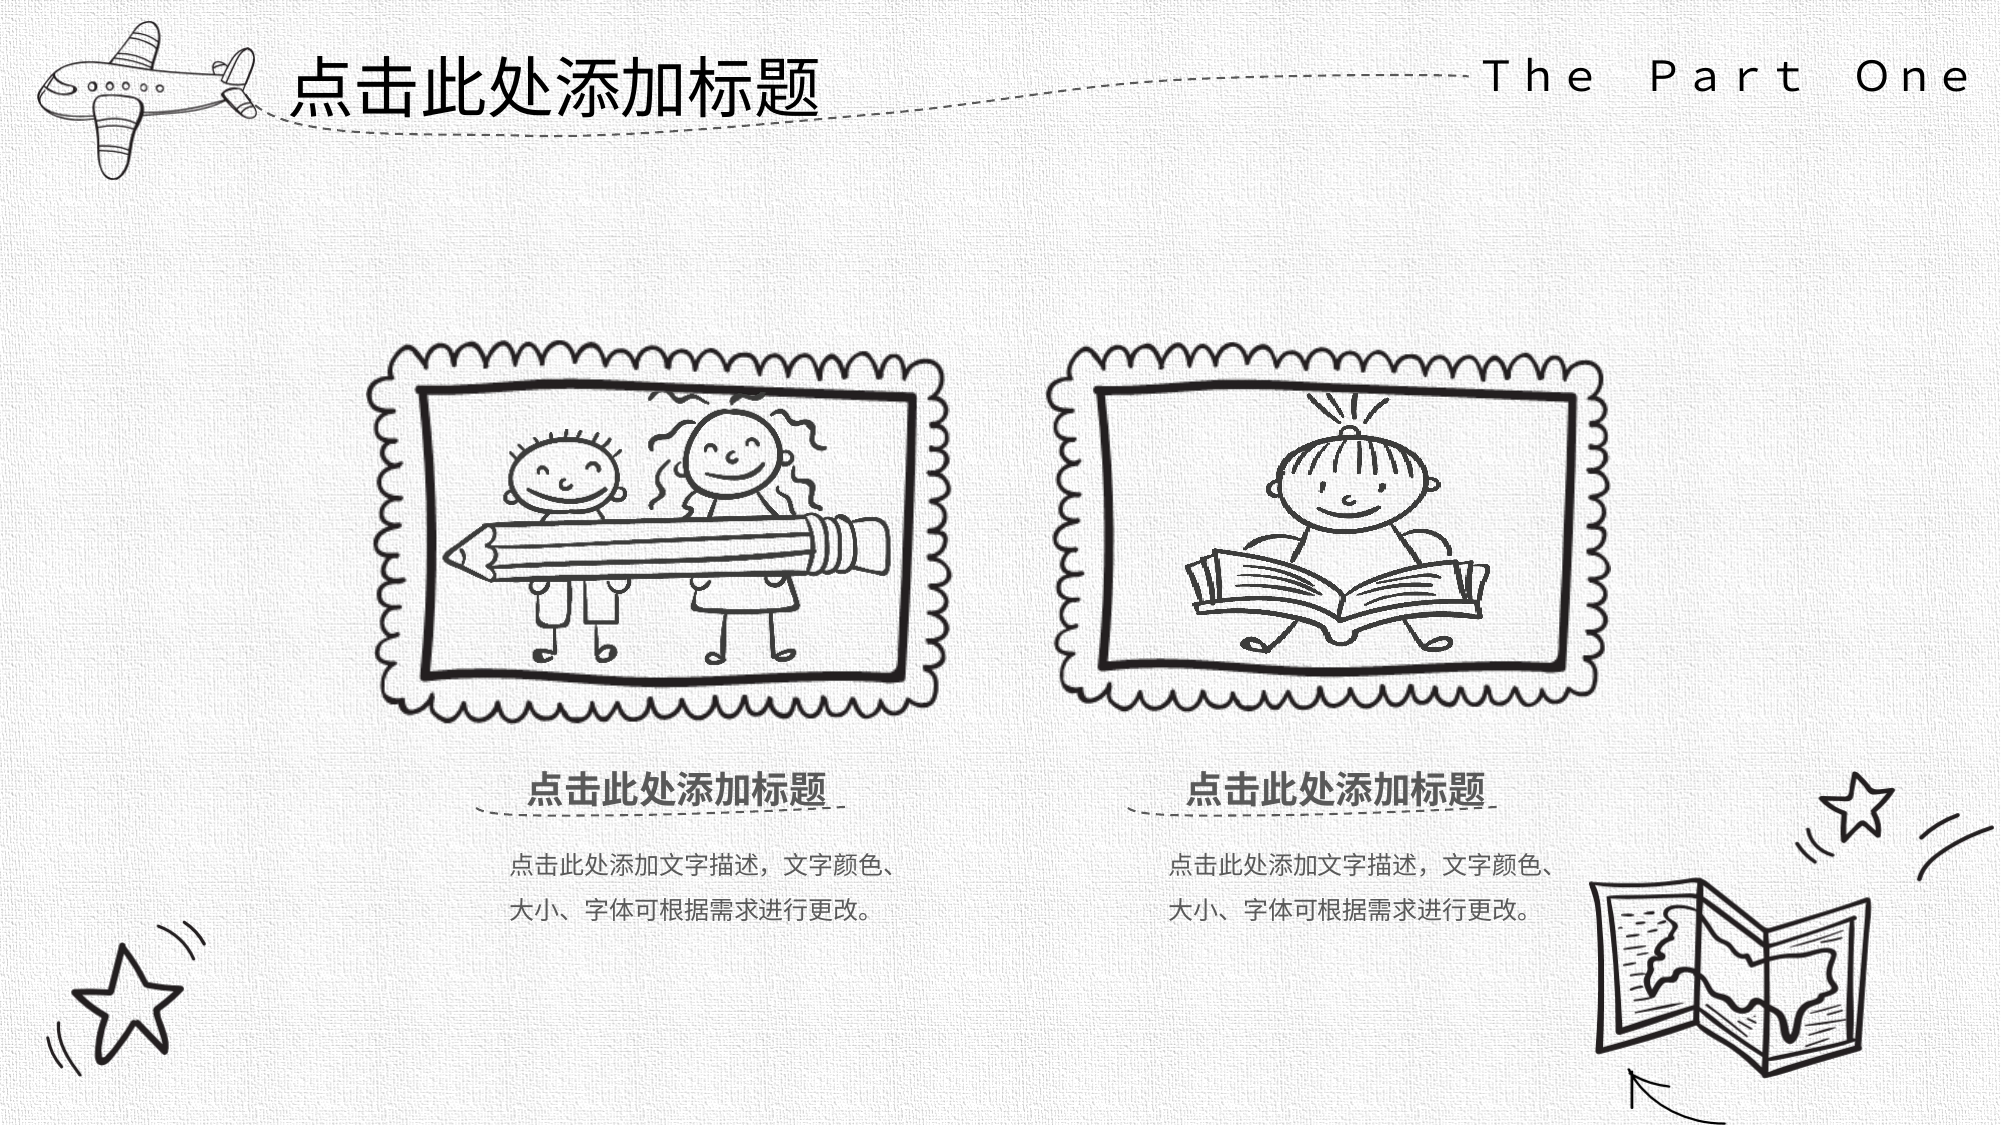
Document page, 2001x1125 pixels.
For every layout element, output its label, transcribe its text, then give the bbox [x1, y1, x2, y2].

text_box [1045, 341, 1611, 714]
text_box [366, 339, 953, 725]
text_box 点击此处添加标题 [492, 735, 842, 819]
text_box [475, 807, 492, 814]
text_box [1127, 807, 1151, 815]
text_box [37, 21, 2000, 180]
text_box 点击此处添加文字描述，文字颜色、大小、字体可根据需求进行更改。 [471, 826, 899, 932]
text_box 点击此处添加文字描述，文字颜色、大小、字体可根据需求进行更改。 [1130, 826, 1558, 932]
text_box 点击此处添加标题 [1151, 735, 1501, 819]
picture [0, 0, 2001, 1125]
